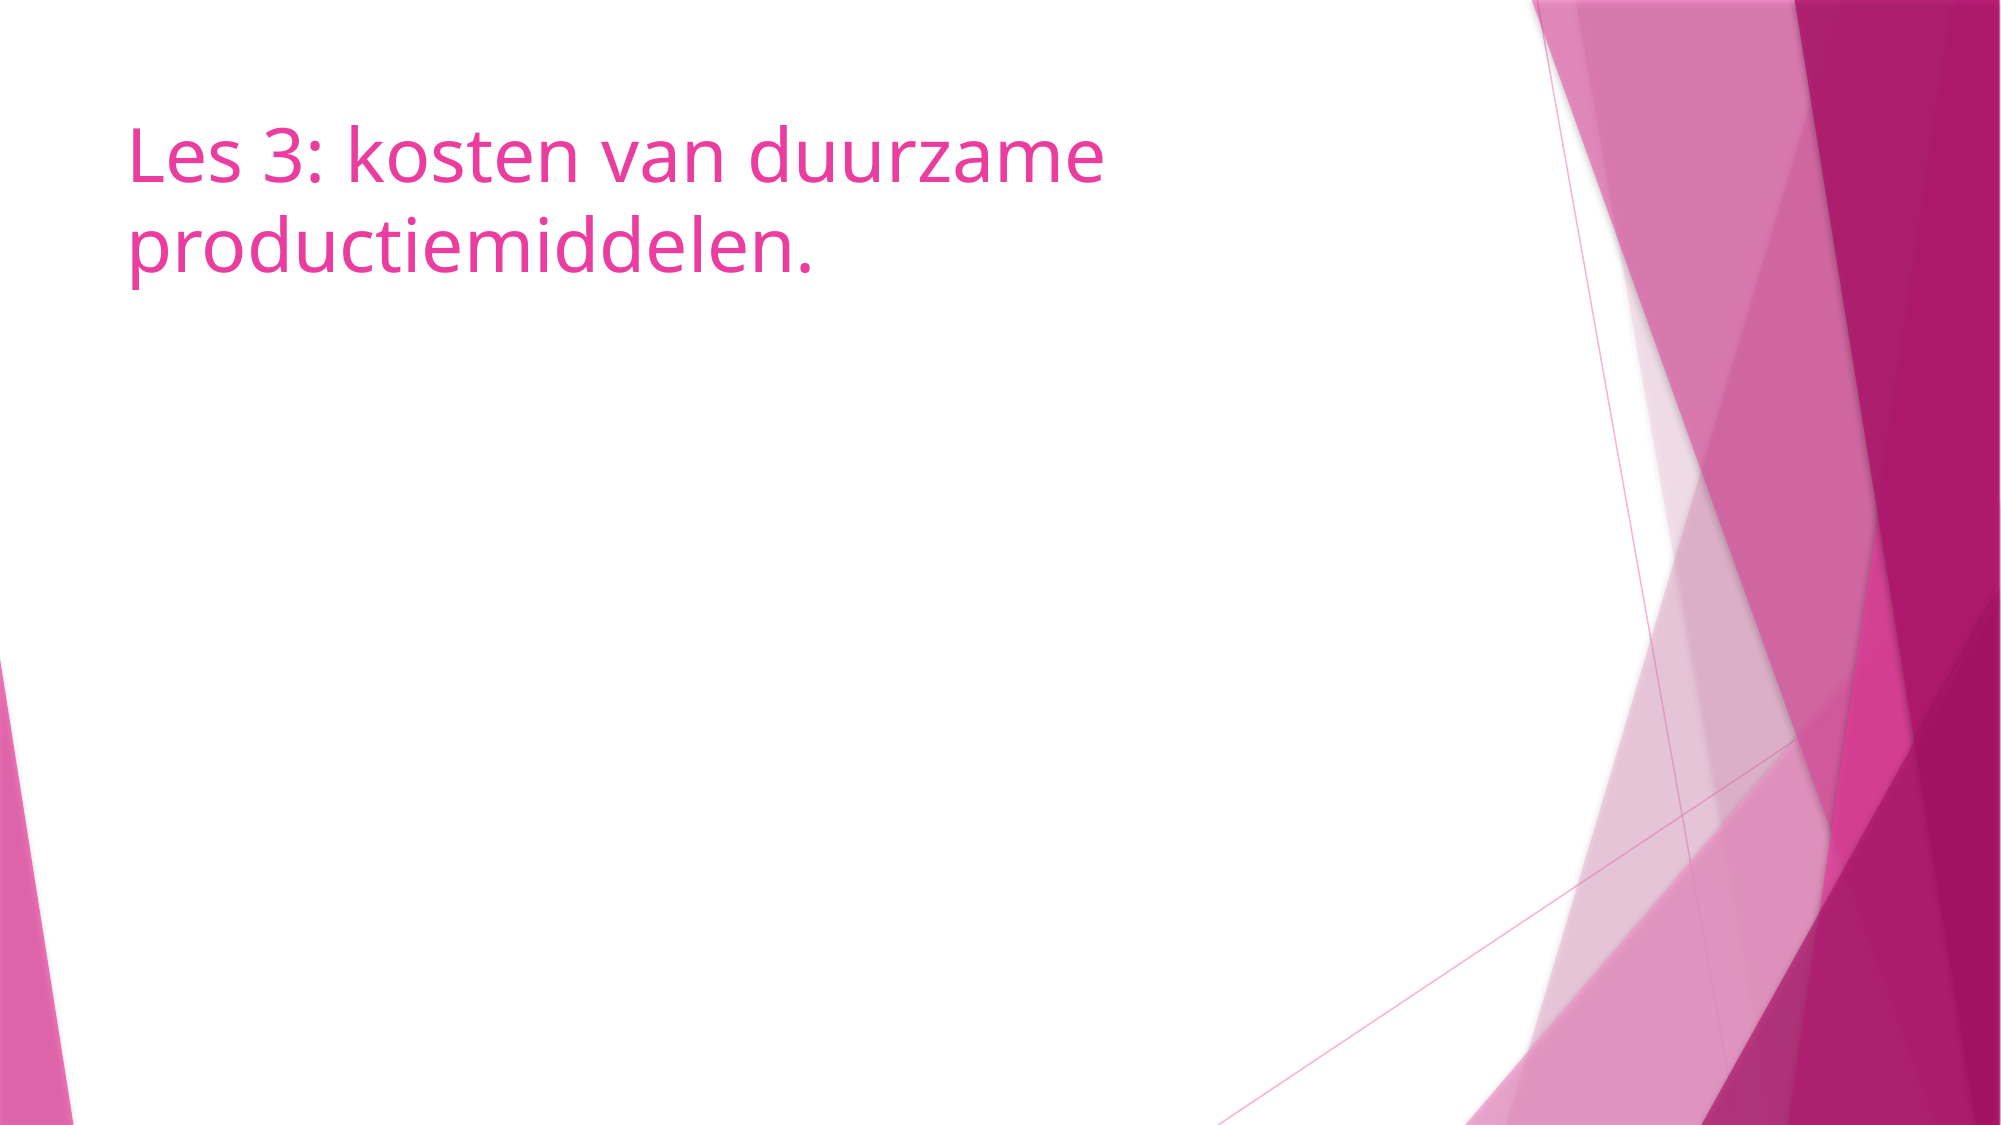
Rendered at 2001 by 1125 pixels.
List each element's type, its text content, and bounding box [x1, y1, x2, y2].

title Les 3: kosten van duurzame productiemiddelen. [111, 99, 1522, 317]
